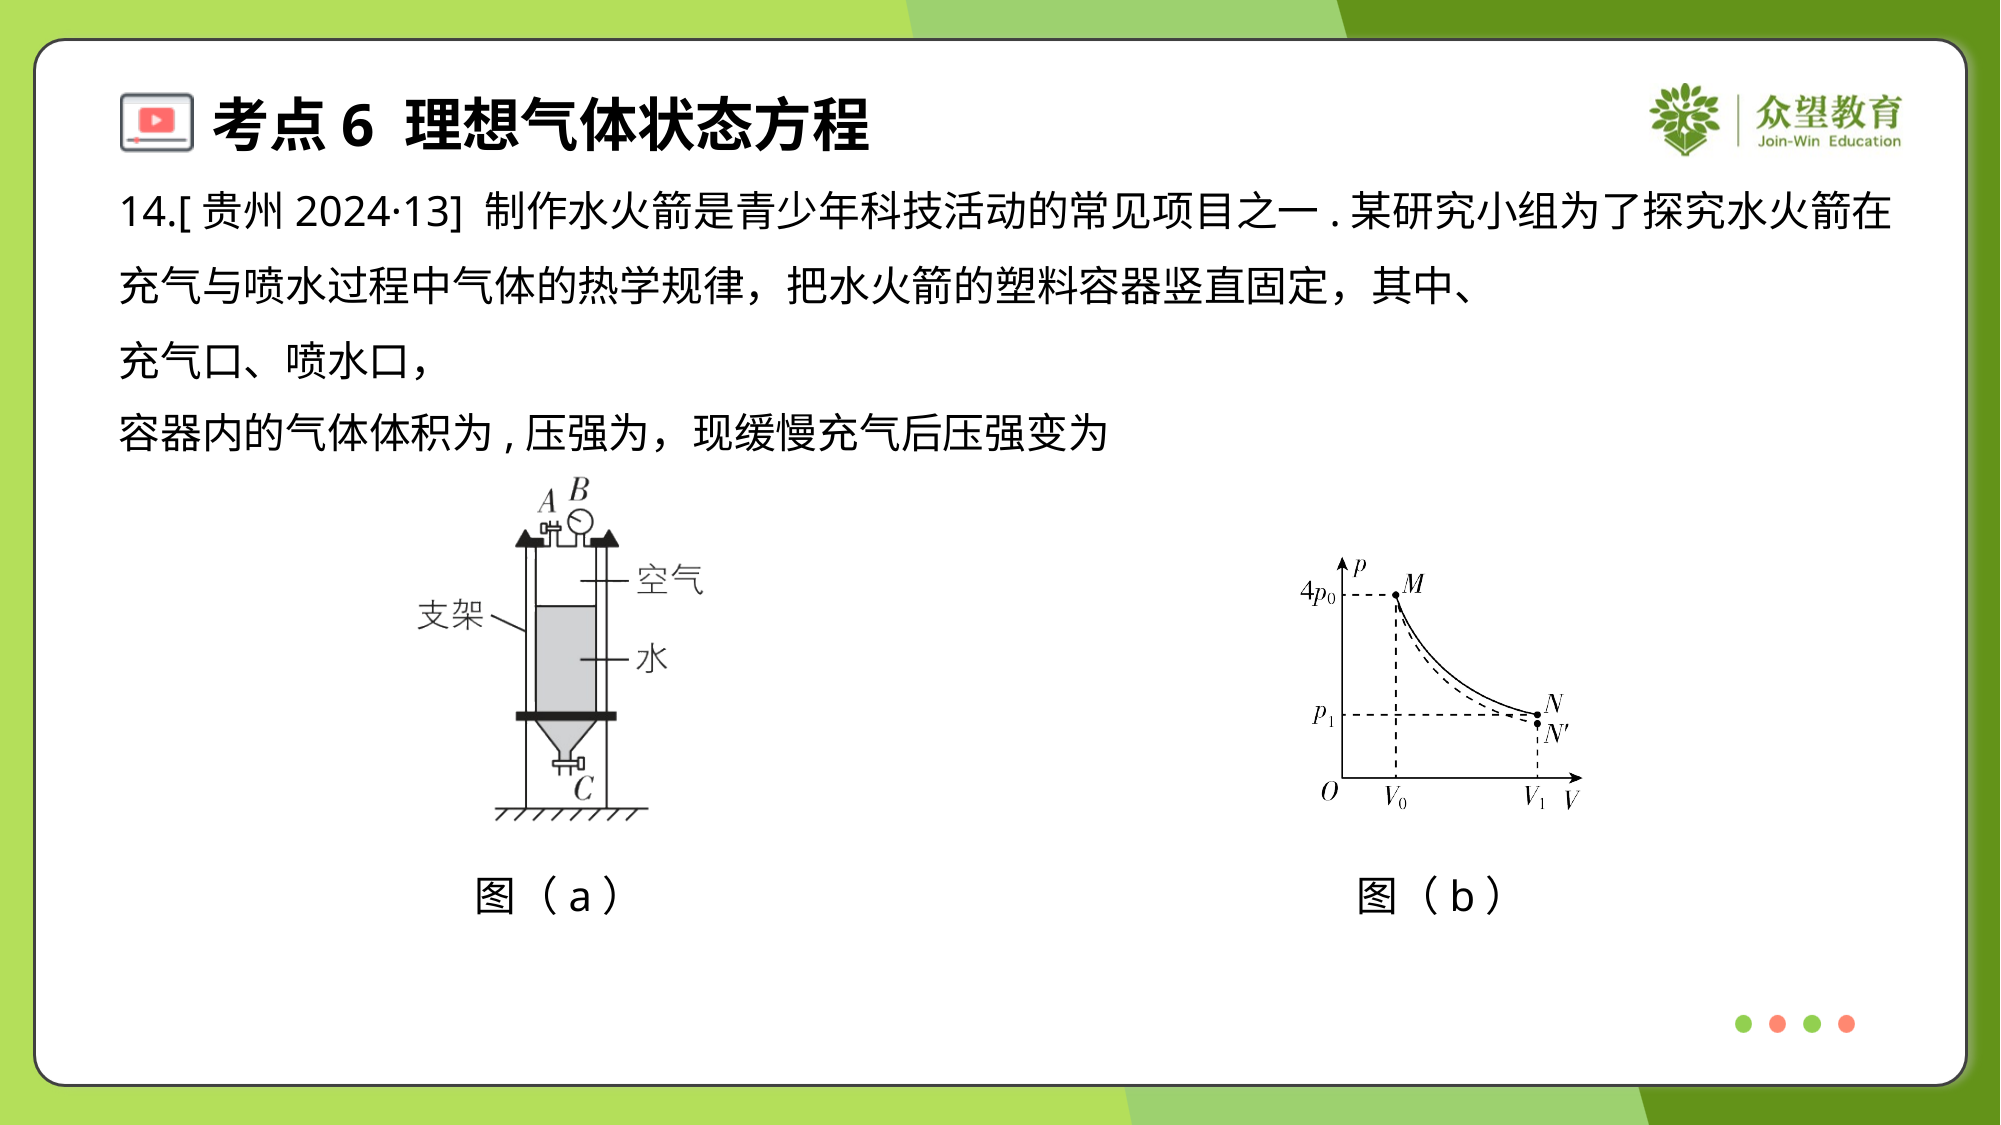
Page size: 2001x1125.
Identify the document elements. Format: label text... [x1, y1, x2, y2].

text_box 图（a） [480, 846, 639, 980]
picture [0, 0, 2000, 1125]
text_box 图（b） [1361, 846, 1522, 980]
